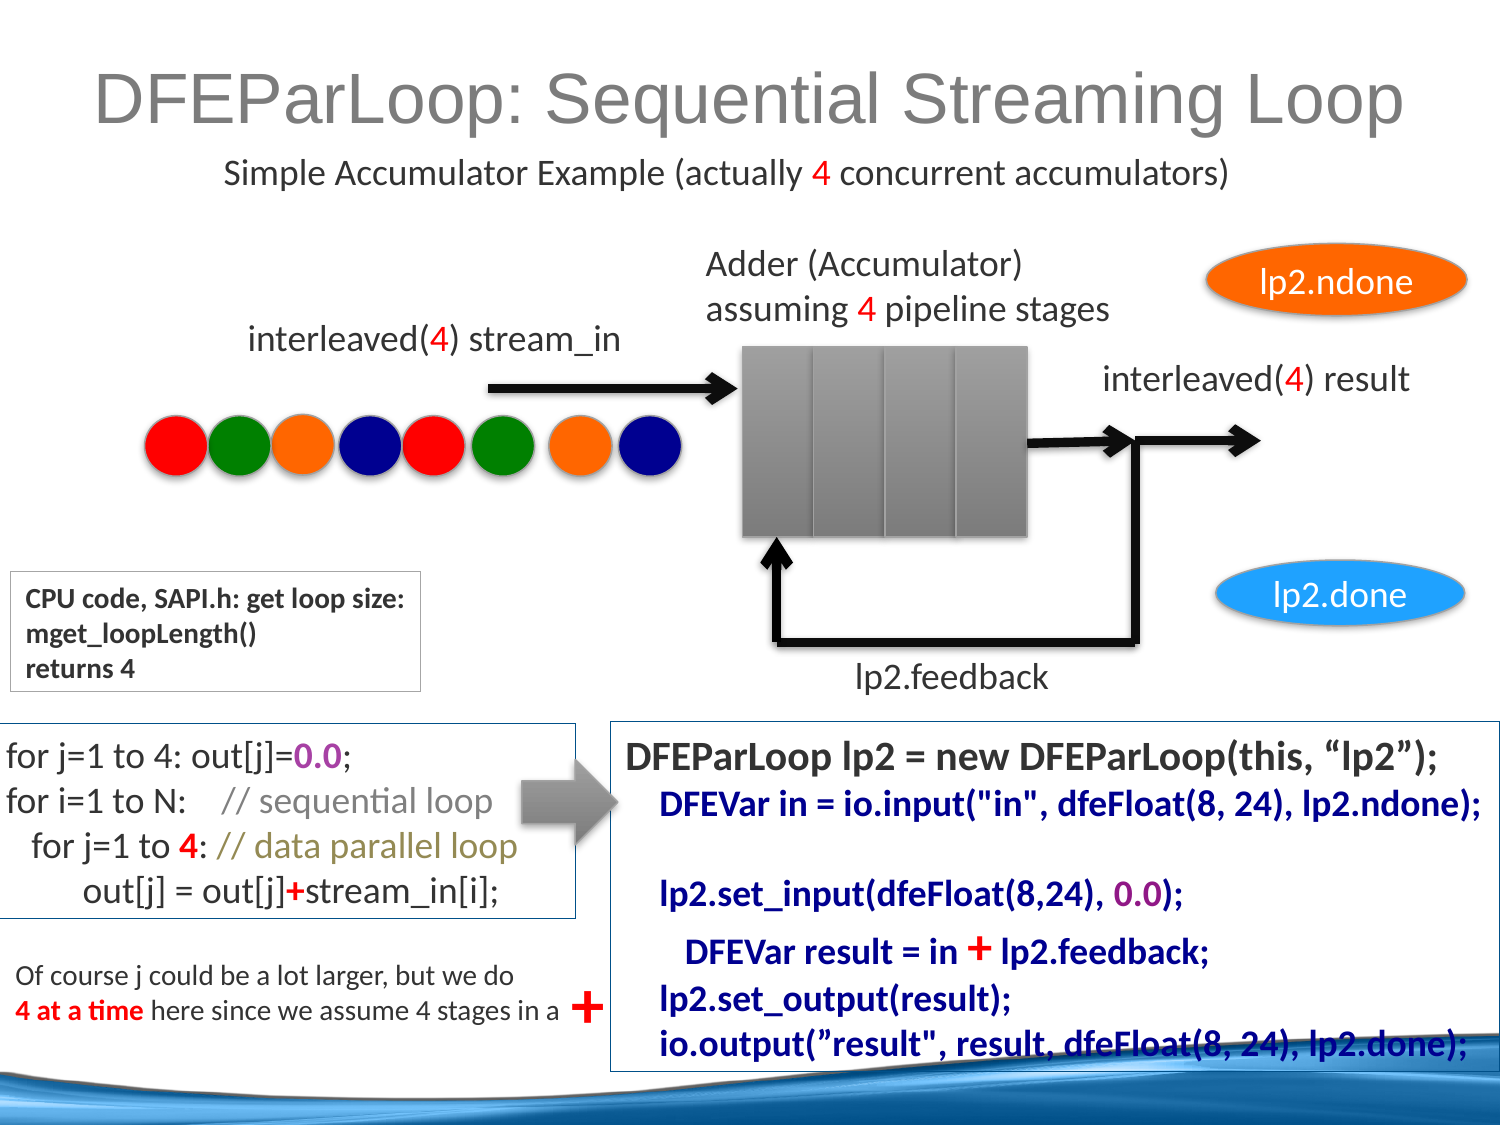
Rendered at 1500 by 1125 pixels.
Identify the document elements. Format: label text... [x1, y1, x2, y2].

text_box [521, 758, 619, 846]
text_box Adder (Accumulator) assuming 4 pipeline stages [690, 231, 1126, 336]
text_box for j=1 to 4: out[j]=0.0; for i=1 to N: // sequential loop for j=1 to 4: // data parallel loop out[j] = out[j]+stream_in[i]; [0, 723, 576, 919]
text_box [470, 414, 536, 478]
text_box interleaved(4) result [1087, 347, 1426, 407]
text_box lp2.ndone [1205, 242, 1468, 317]
text_box CPU code, SAPI.h: get loop size: mget_loopLength() returns 4 [10, 571, 421, 692]
text_box [884, 346, 954, 538]
title DFEParLoop: Sequential Streaming Loop [75, 45, 1425, 233]
text_box Of course j could be a lot larger, but we do 4 at a time here since we assume 4 stages in a [0, 948, 589, 1034]
text_box + [556, 954, 629, 1050]
text_box interleaved(4) stream_in [232, 306, 637, 367]
text_box [403, 414, 466, 478]
text_box [955, 346, 1028, 538]
picture [0, 1034, 1500, 1125]
text_box [617, 414, 683, 478]
text_box [548, 414, 613, 478]
text_box DFEParLoop lp2 = new DFEParLoop(this, “lp2”); DFEVar in = io.input("in", dfeFloat(8, 24), lp2.ndone); lp2.set_input(dfeFloat(8,24), 0.0); DFEVar result = in + lp2.feedback; lp2.set_output(result); io.output(”result", result, dfeFloat(8, 24), lp2.done); [610, 721, 1500, 1072]
text_box lp2.feedback [840, 651, 1064, 705]
text_box [143, 414, 209, 478]
text_box [742, 346, 812, 538]
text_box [1026, 440, 1135, 444]
text_box Simple Accumulator Example (actually 4 concurrent accumulators) [208, 140, 1254, 201]
text_box [813, 346, 883, 538]
text_box [272, 413, 336, 476]
text_box [338, 414, 403, 478]
text_box lp2.done [1214, 559, 1466, 627]
text_box [209, 414, 272, 478]
